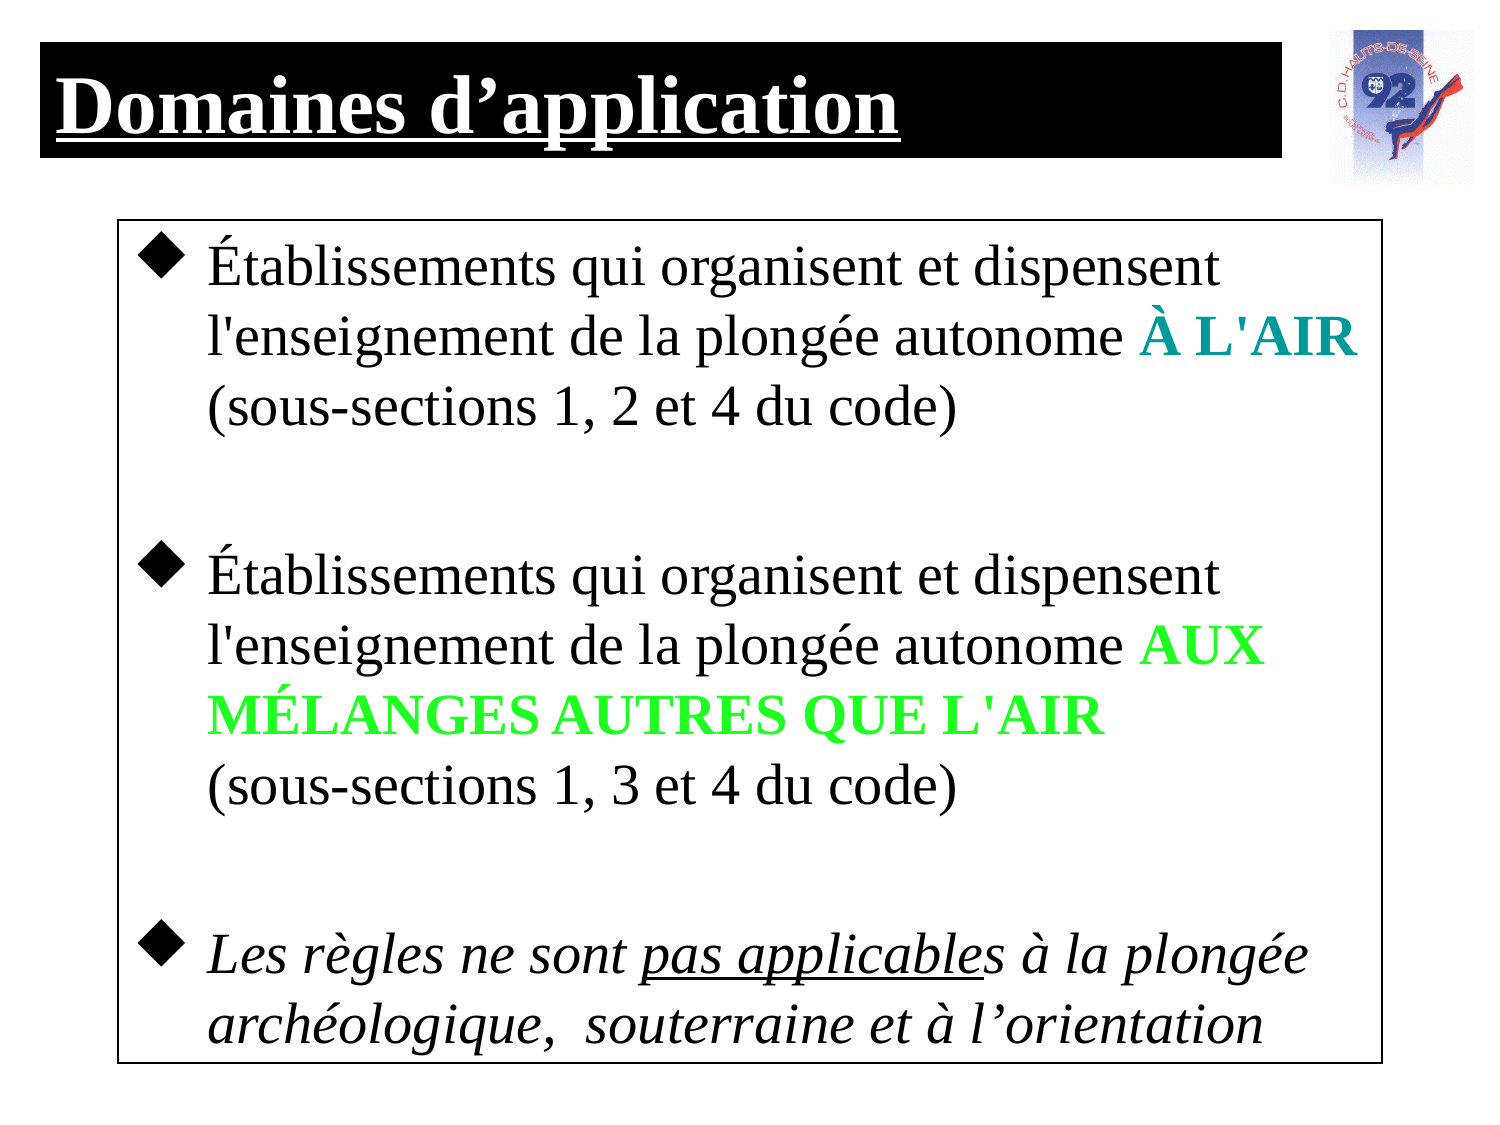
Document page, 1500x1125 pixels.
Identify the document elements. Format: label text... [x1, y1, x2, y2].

text_box Domaines d’application [41, 42, 1282, 158]
picture [1328, 30, 1474, 185]
text_box Établissements qui organisent et dispensent l'enseignement de la plongée autonome À L'AIR (sous-sections 1, 2 et 4 du code) Établissements qui organisent et dispensent l'enseignement de la plongée autonome AUX MÉLANGES AUTRES QUE L'AIR (sous-sections 1, 3 et 4 du code) Les règles ne sont pas applicables à la plongée archéologique, souterraine et à l’orientation [117, 219, 1382, 1063]
